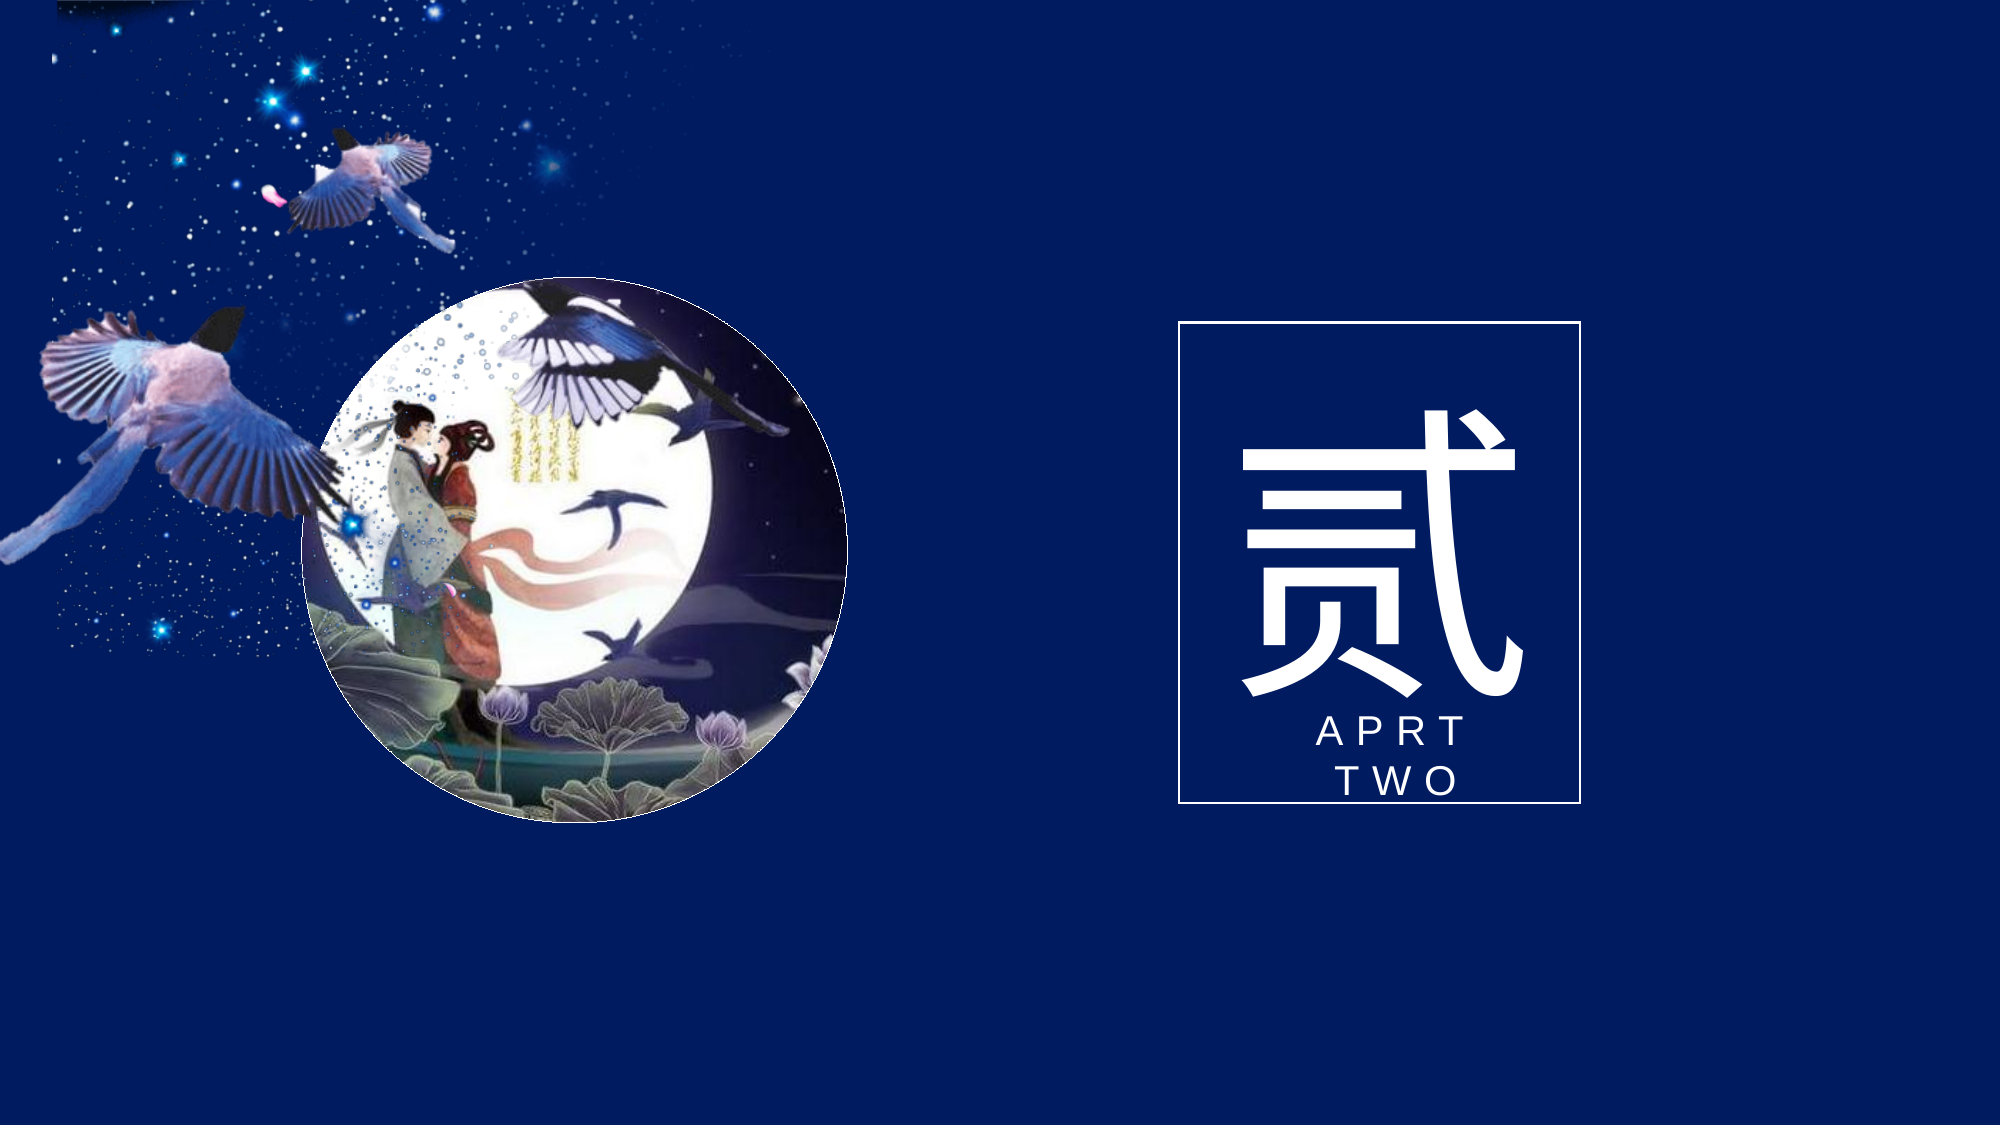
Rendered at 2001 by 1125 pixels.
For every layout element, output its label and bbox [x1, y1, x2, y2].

picture [0, 0, 1523, 1125]
text_box [1300, 277, 1699, 823]
